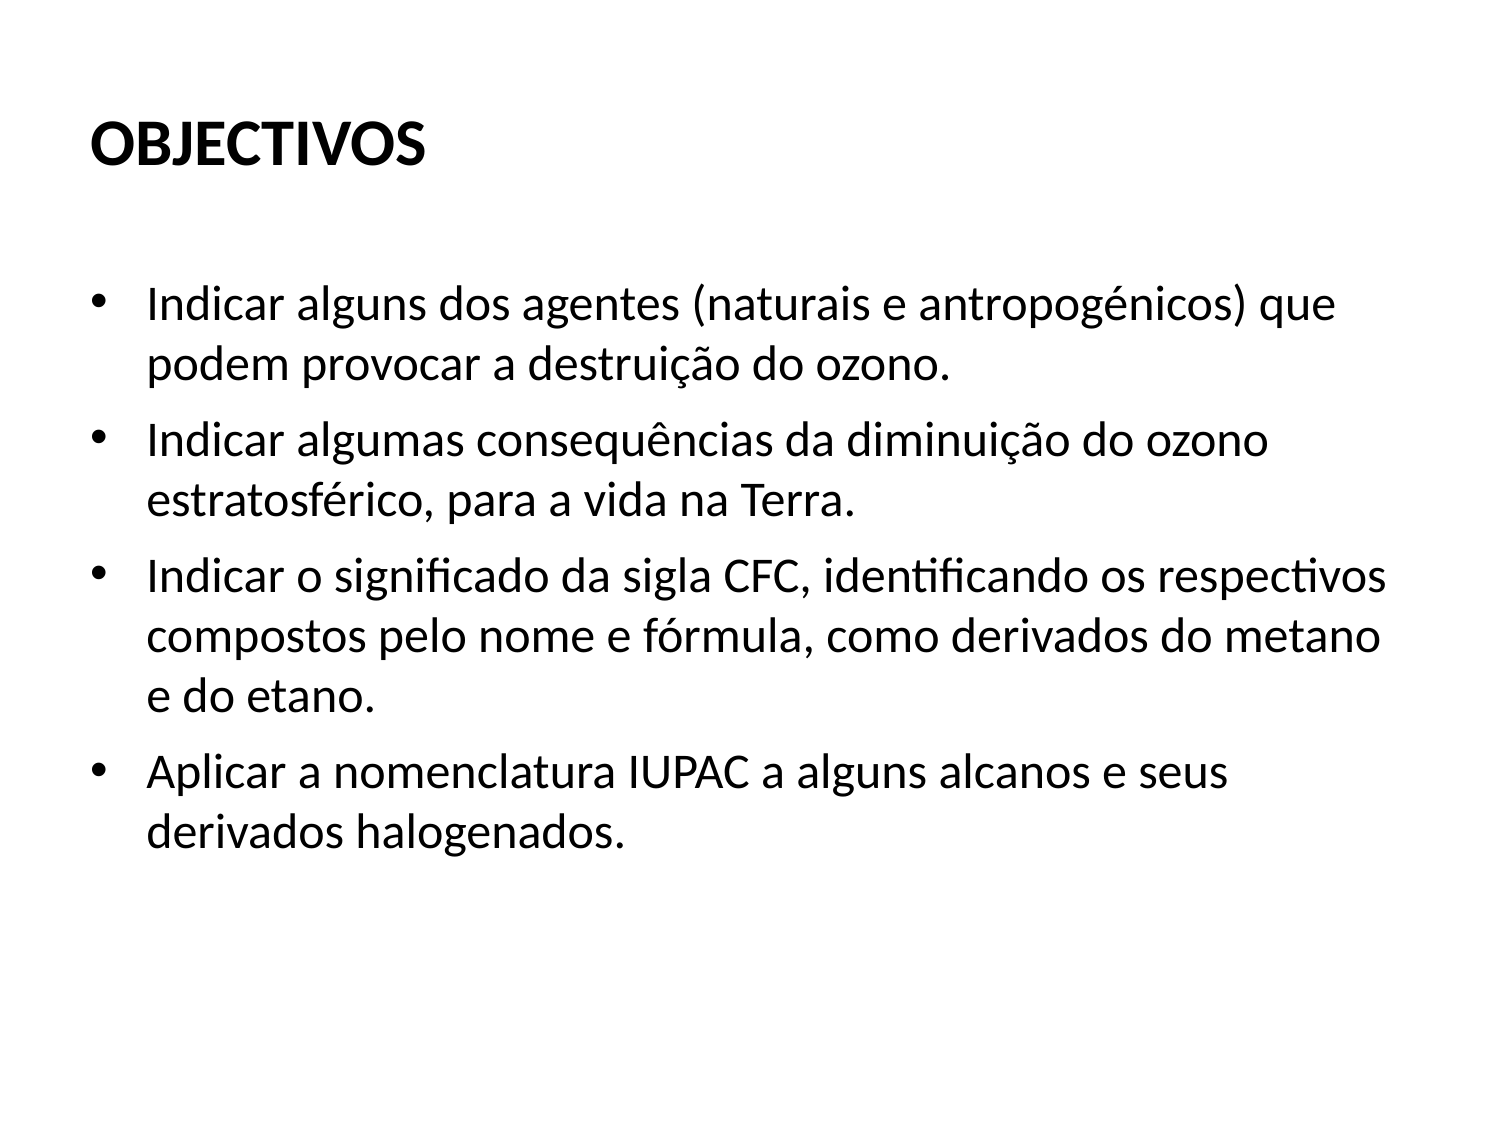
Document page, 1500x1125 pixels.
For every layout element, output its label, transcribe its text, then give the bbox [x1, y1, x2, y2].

list Indicar alguns dos agentes (naturais e antropogénicos) que podem provocar a destruição do ozono. Indicar algumas consequências da diminuição do ozono estratosférico, para a vida na Terra. Indicar o significado da sigla CFC, identificando os respectivos compostos pelo nome e fórmula, como derivados do metano e do etano. Aplicar a nomenclatura IUPAC a alguns alcanos e seus derivados halogenados. [75, 262, 1425, 1005]
title OBJECTIVOS [75, 45, 1425, 233]
